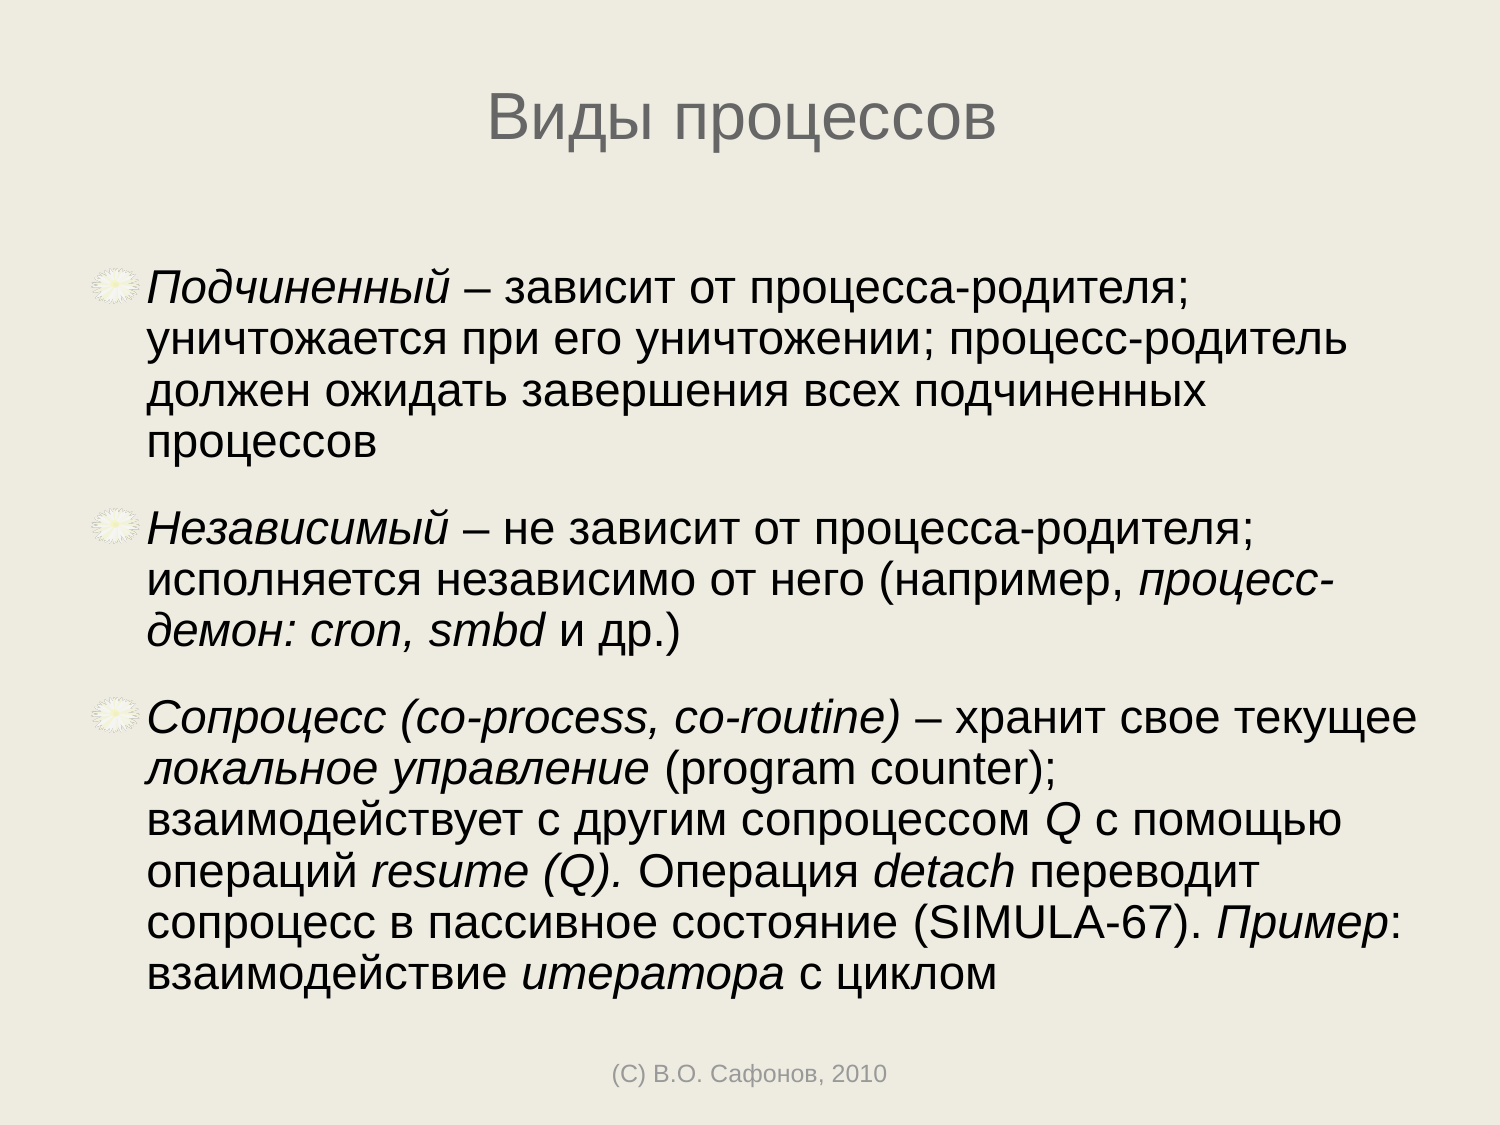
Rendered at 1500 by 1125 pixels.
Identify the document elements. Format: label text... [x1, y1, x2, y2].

title Виды процессов [74, 45, 1411, 180]
picture [91, 697, 140, 733]
picture [91, 268, 140, 304]
picture [91, 508, 140, 544]
footer (C) В.О. Сафонов, 2010 [512, 1042, 988, 1103]
list Подчиненный – зависит от процесса-родителя; уничтожается при его уничтожении; процесс-родитель должен ожидать завершения всех подчиненных процессов Независимый – не зависит от процесса-родителя; исполняется независимо от него (например, процесс-демон: cron, smbd и др.) Сопроцесс (co-process, co-routine) – хранит свое текущее локальное управление (program counter); взаимодействует с другим сопроцессом Q с помощью операций resume (Q). Операция detach переводит сопроцесс в пассивное состояние (SIMULA-67). Пример: взаимодействие итератора с циклом [76, 255, 1447, 1012]
